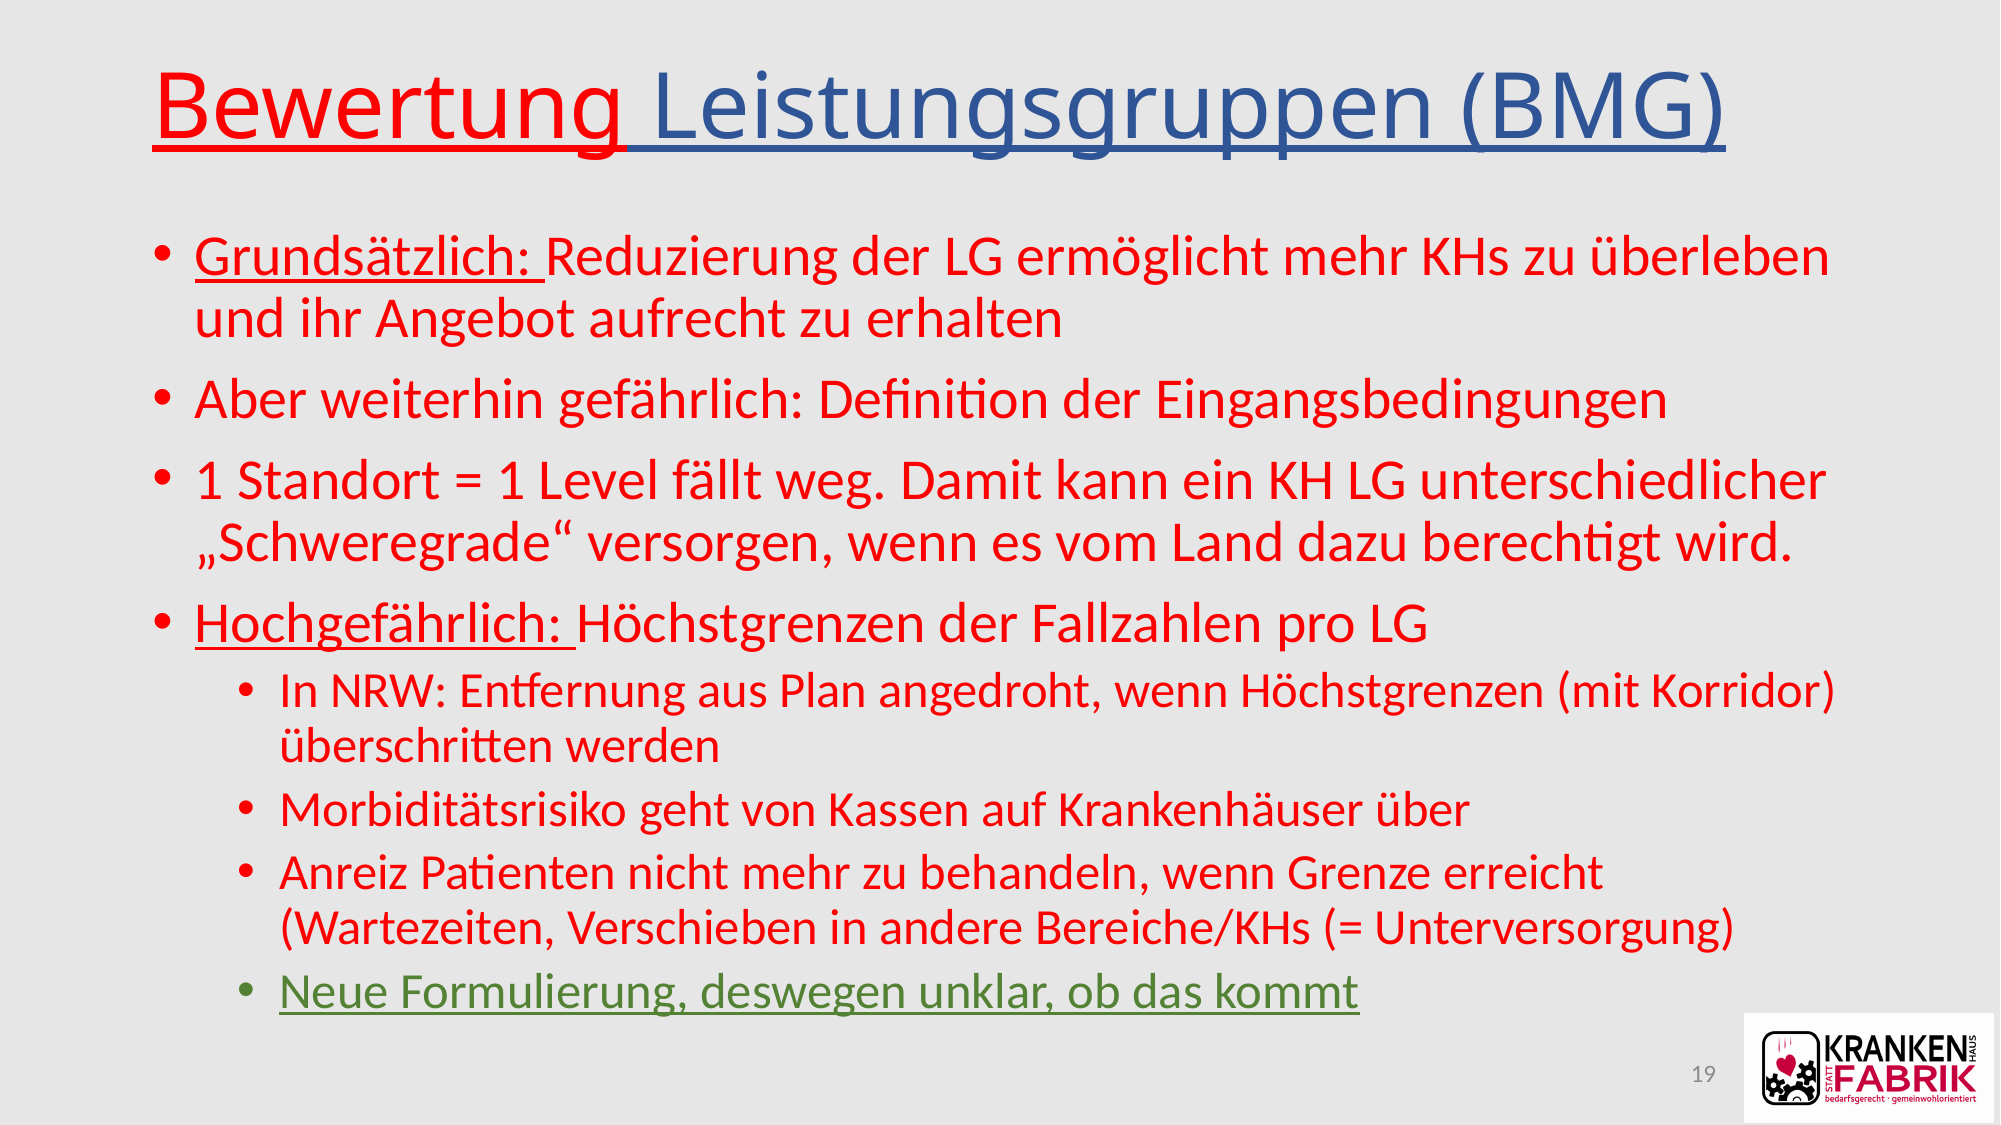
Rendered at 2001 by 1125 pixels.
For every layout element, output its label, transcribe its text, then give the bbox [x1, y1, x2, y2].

slide_number 19 [1281, 1042, 1731, 1103]
picture [1744, 1013, 1994, 1123]
title Bewertung Leistungsgruppen (BMG) [137, 0, 1863, 217]
list Grundsätzlich: Reduzierung der LG ermöglicht mehr KHs zu überleben und ihr Angebot aufrecht zu erhalten Aber weiterhin gefährlich: Definition der Eingangsbedingungen 1 Standort = 1 Level fällt weg. Damit kann ein KH LG unterschiedlicher „Schweregrade“ versorgen, wenn es vom Land dazu berechtigt wird. Hochgefährlich: Höchstgrenzen der Fallzahlen pro LG In NRW: Entfernung aus Plan angedroht, wenn Höchstgrenzen (mit Korridor) überschritten werden Morbiditätsrisiko geht von Kassen auf Krankenhäuser über Anreiz Patienten nicht mehr zu behandeln, wenn Grenze erreicht (Wartezeiten, Verschieben in andere Bereiche/KHs (= Unterversorgung) Neue Formulierung, deswegen unklar, ob das kommt [137, 217, 1887, 1043]
